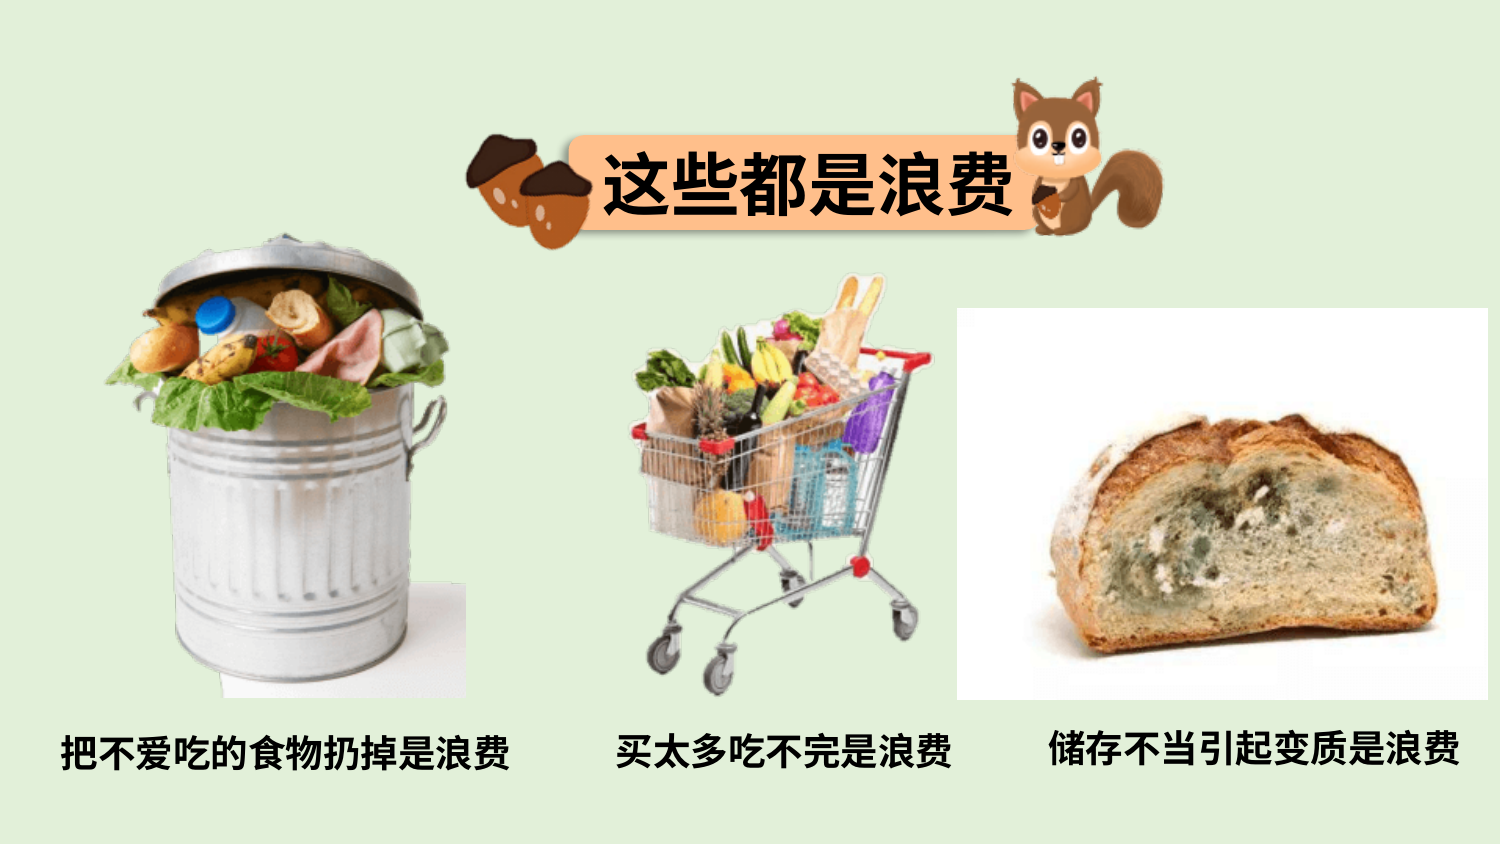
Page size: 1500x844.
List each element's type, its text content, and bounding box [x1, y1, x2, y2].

text_box [567, 135, 577, 156]
text_box 储存不当引起变质是浪费 [1036, 719, 1500, 776]
text_box 把不爱吃的食物扔掉是浪费 [49, 724, 556, 781]
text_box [937, 58, 1224, 275]
text_box 买太多吃不完是浪费 [604, 722, 994, 779]
text_box 这些都是浪费 [577, 135, 937, 230]
picture [102, 130, 1488, 722]
